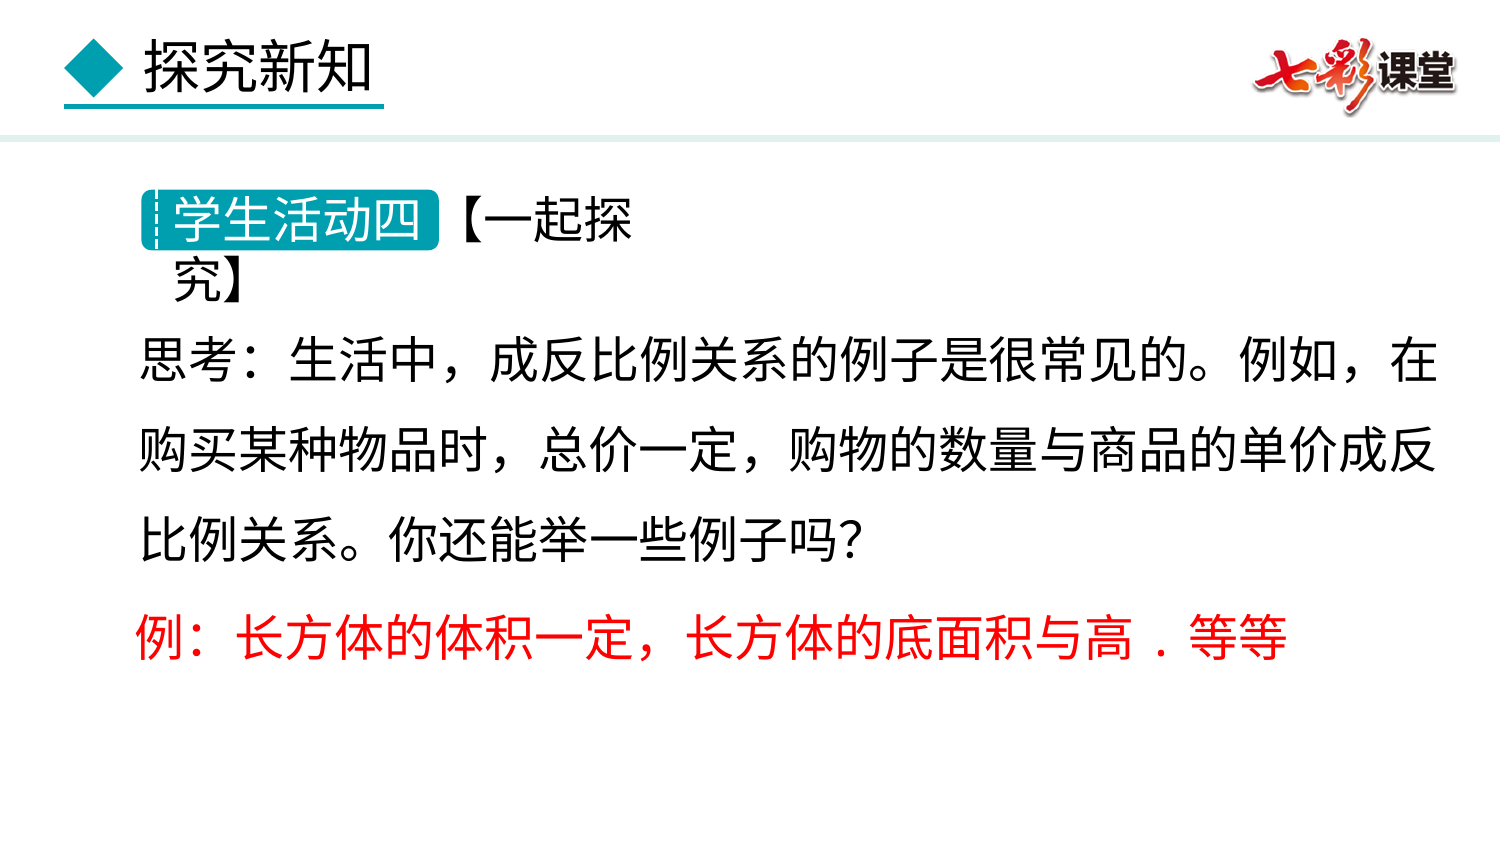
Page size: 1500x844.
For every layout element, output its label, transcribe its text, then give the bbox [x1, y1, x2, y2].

picture [1249, 32, 1461, 118]
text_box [141, 180, 744, 257]
text_box 思考：生活中，成反比例关系的例子是很常见的。例如，在购买某种物品时，总价一定，购物的数量与商品的单价成反比例关系。你还能举一些例子吗？ [123, 290, 1493, 576]
text_box 例：长方体的体积一定，长方体的底面积与高.等等 [119, 598, 1316, 674]
